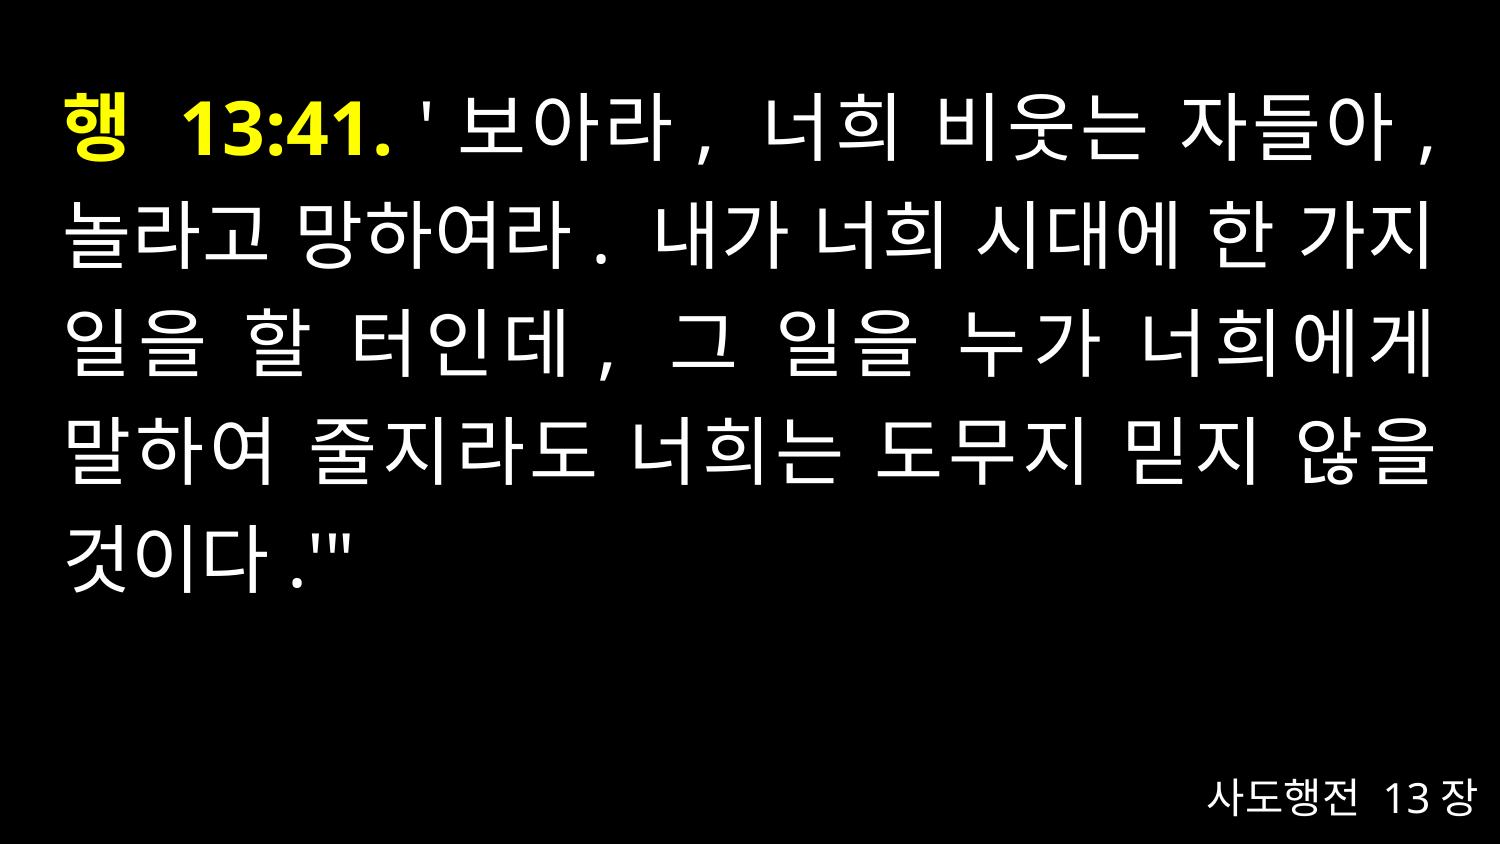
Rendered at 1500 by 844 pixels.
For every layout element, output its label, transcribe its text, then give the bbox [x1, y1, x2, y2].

subtitle 사도행전 13장 [916, 770, 1500, 844]
title 행 13:41. '보아라, 너희 비웃는 자들아, 놀라고 망하여라. 내가 너희 시대에 한 가지 일을 할 터인데, 그 일을 누가 너희에게 말하여 줄지라도 너희는 도무지 믿지 않을 것이다.'" [0, 0, 1500, 844]
